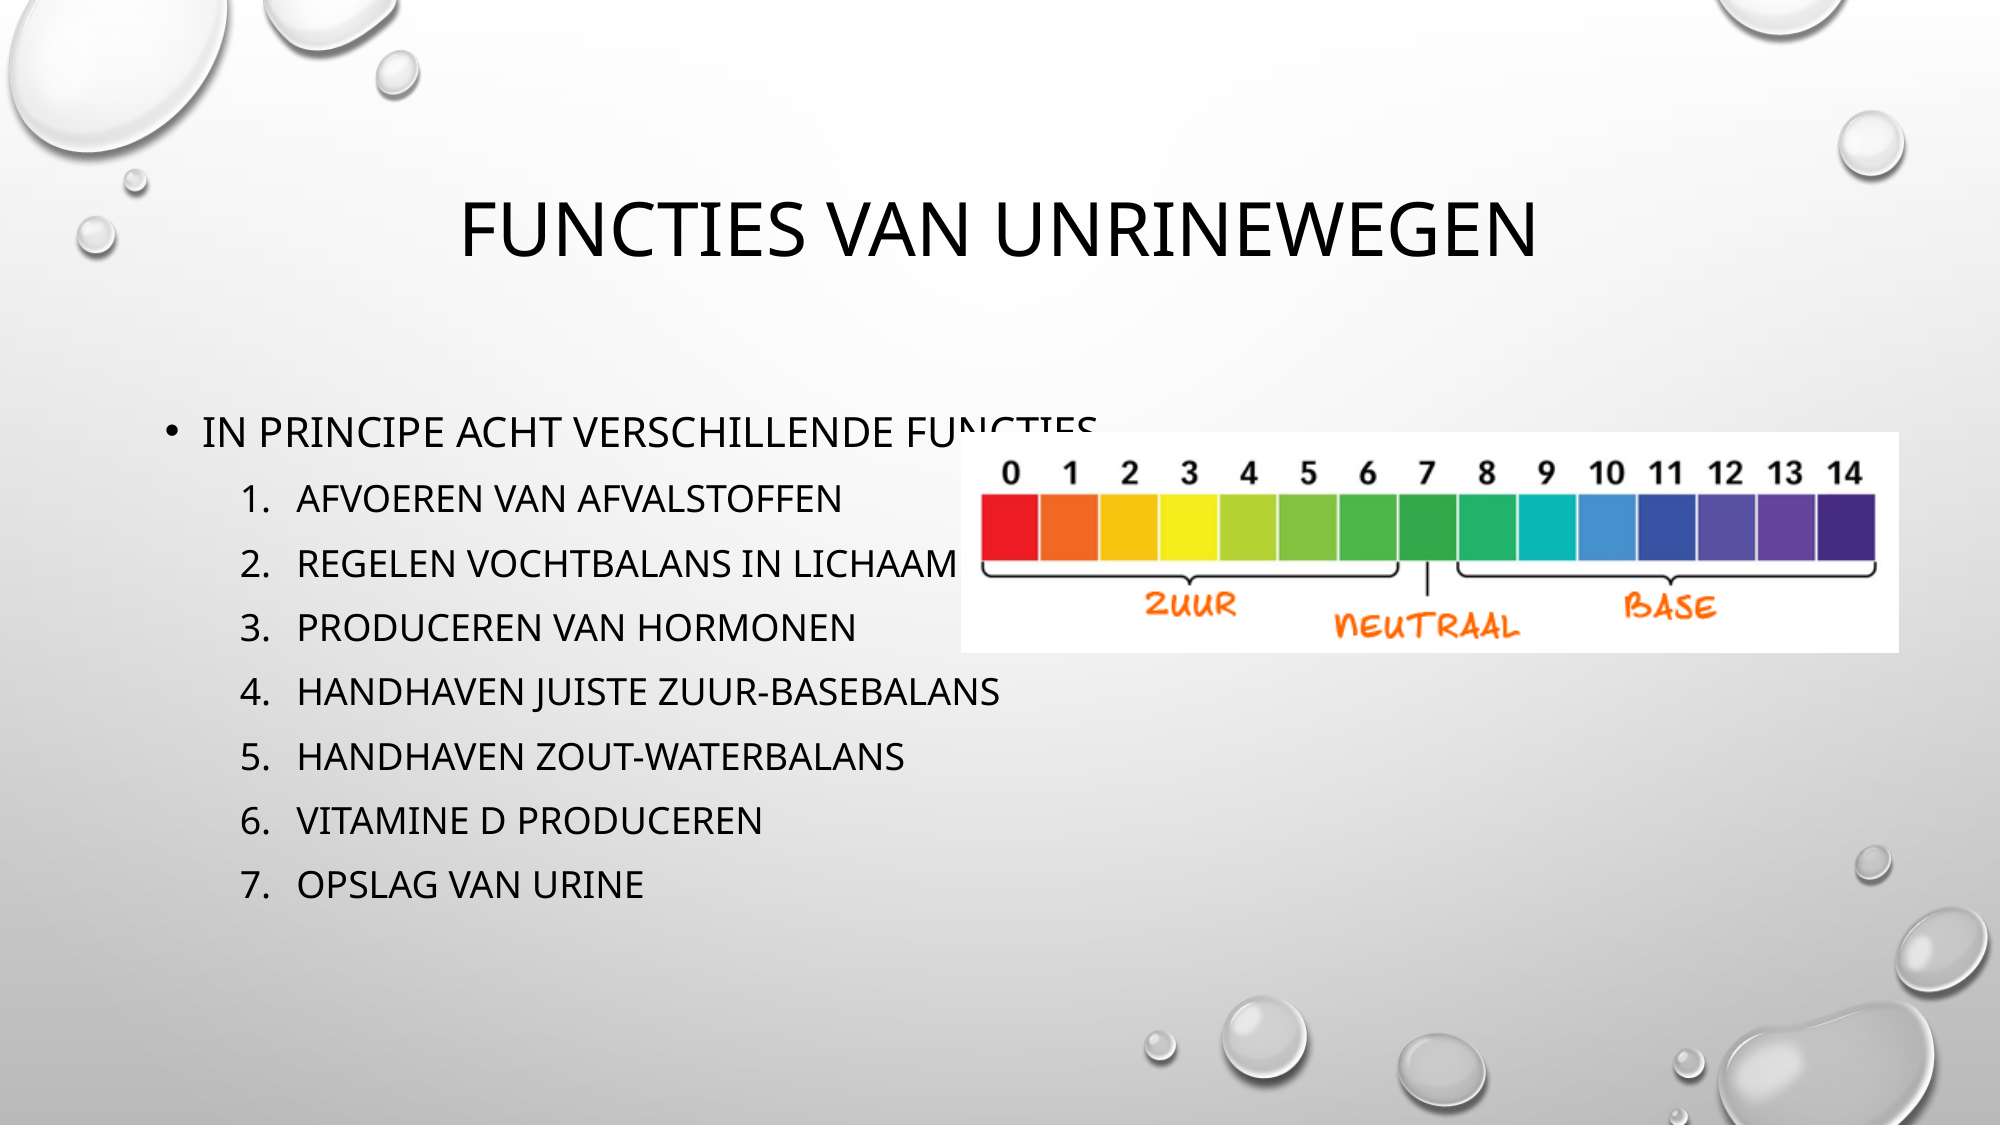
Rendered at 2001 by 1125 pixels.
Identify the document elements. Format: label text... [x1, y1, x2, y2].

list In principe acht verschillende functies Afvoeren van afvalstoffen Regelen vochtbalans in lichaam Produceren van hormonen Handhaven juiste zuur-basebalans Handhaven zout-waterbalans Vitamine d produceren Opslag van urine [149, 388, 1850, 950]
title Functies van unrinewegen [149, 101, 1851, 364]
picture [0, 0, 2000, 1125]
